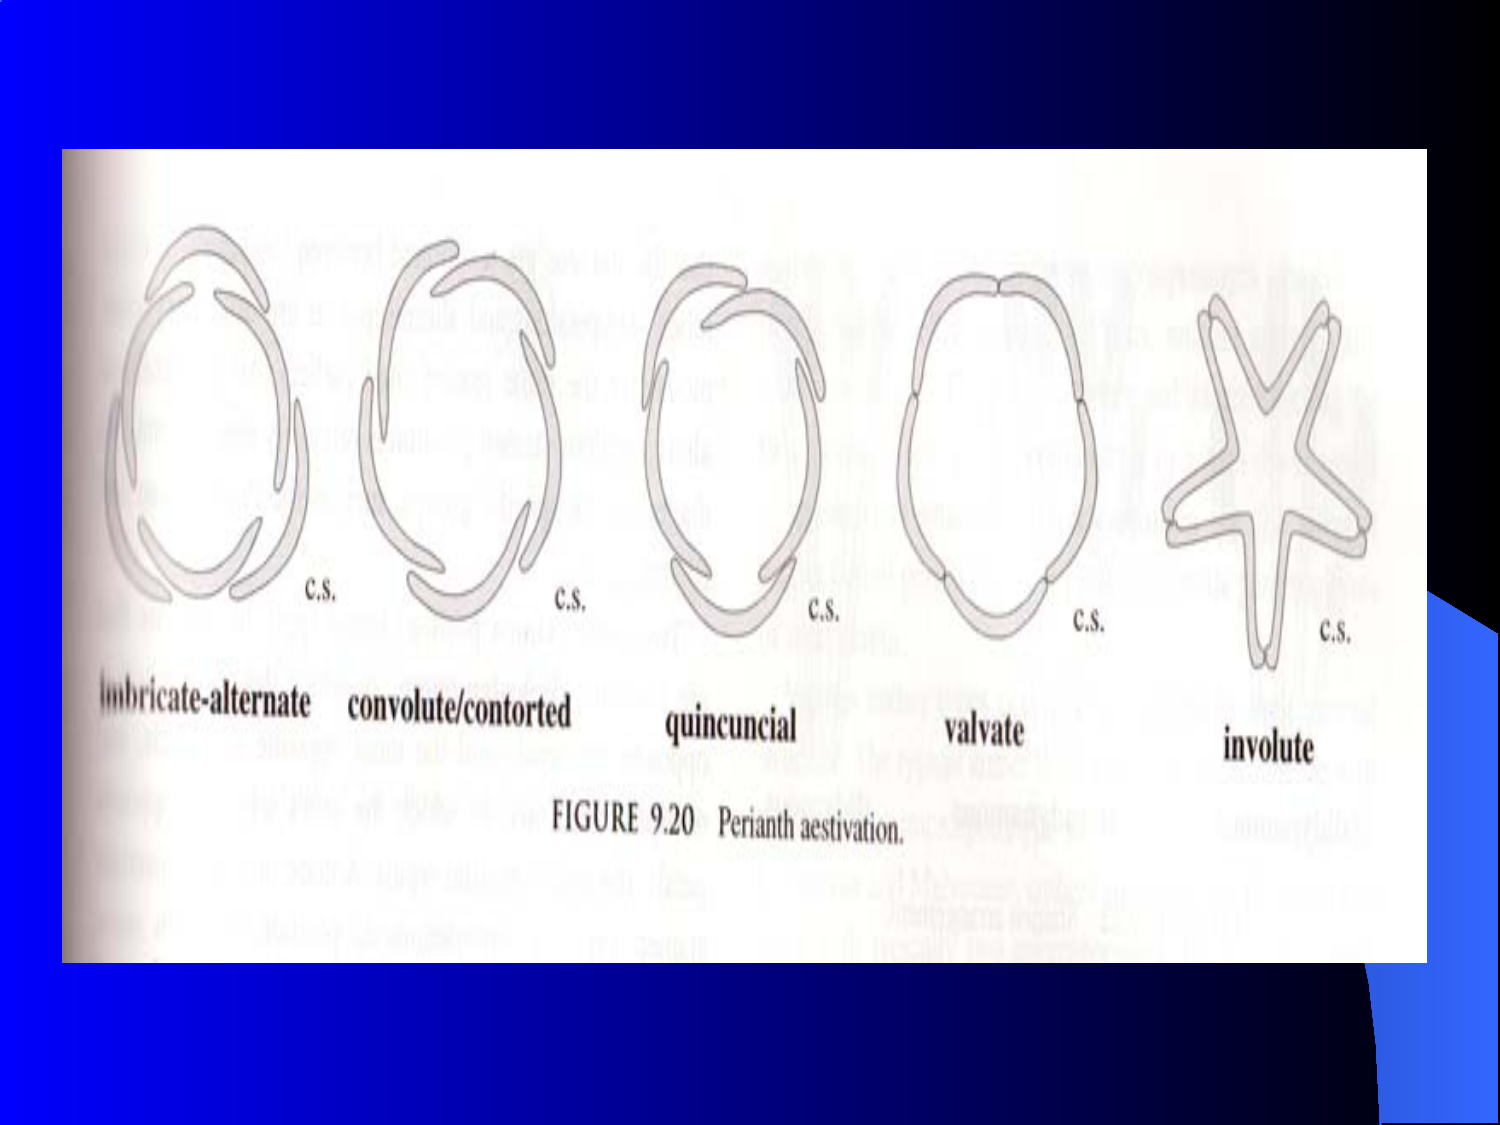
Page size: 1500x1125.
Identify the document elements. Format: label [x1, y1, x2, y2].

picture [62, 149, 1427, 963]
